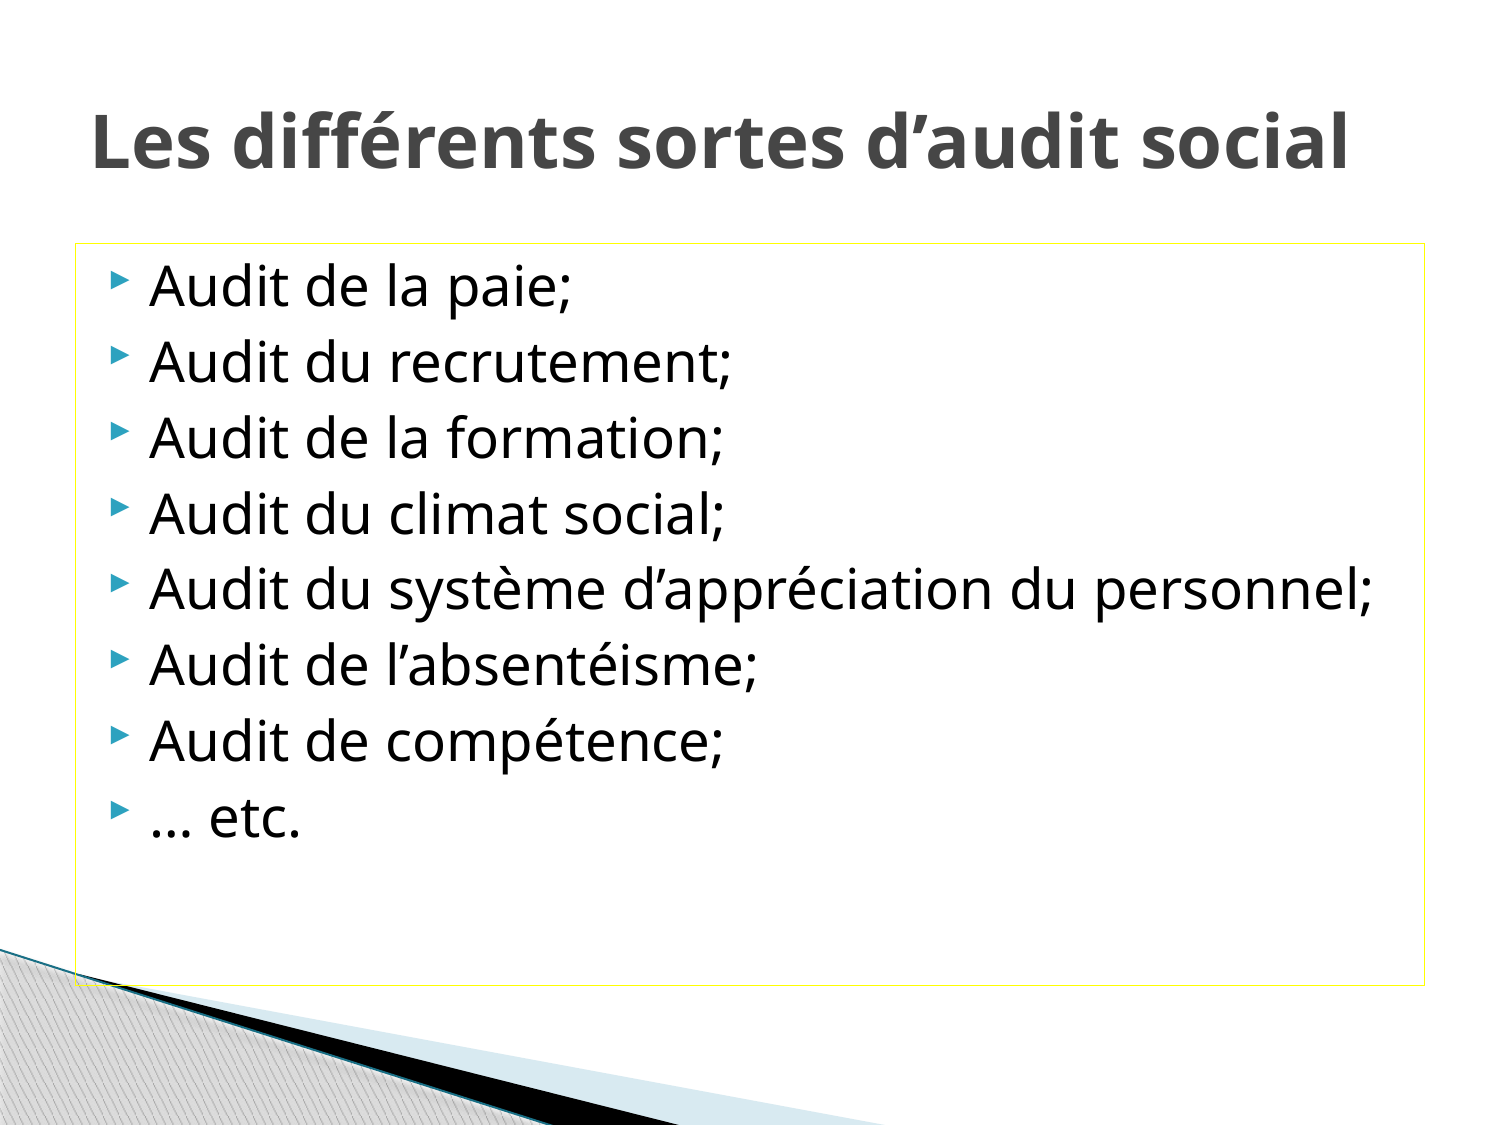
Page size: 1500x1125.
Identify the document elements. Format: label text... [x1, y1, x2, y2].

list Audit de la paie; Audit du recrutement; Audit de la formation; Audit du climat social; Audit du système d’appréciation du personnel; Audit de l’absentéisme; Audit de compétence; … etc. [75, 243, 1425, 986]
title Les différents sortes d’audit social [75, 45, 1425, 233]
